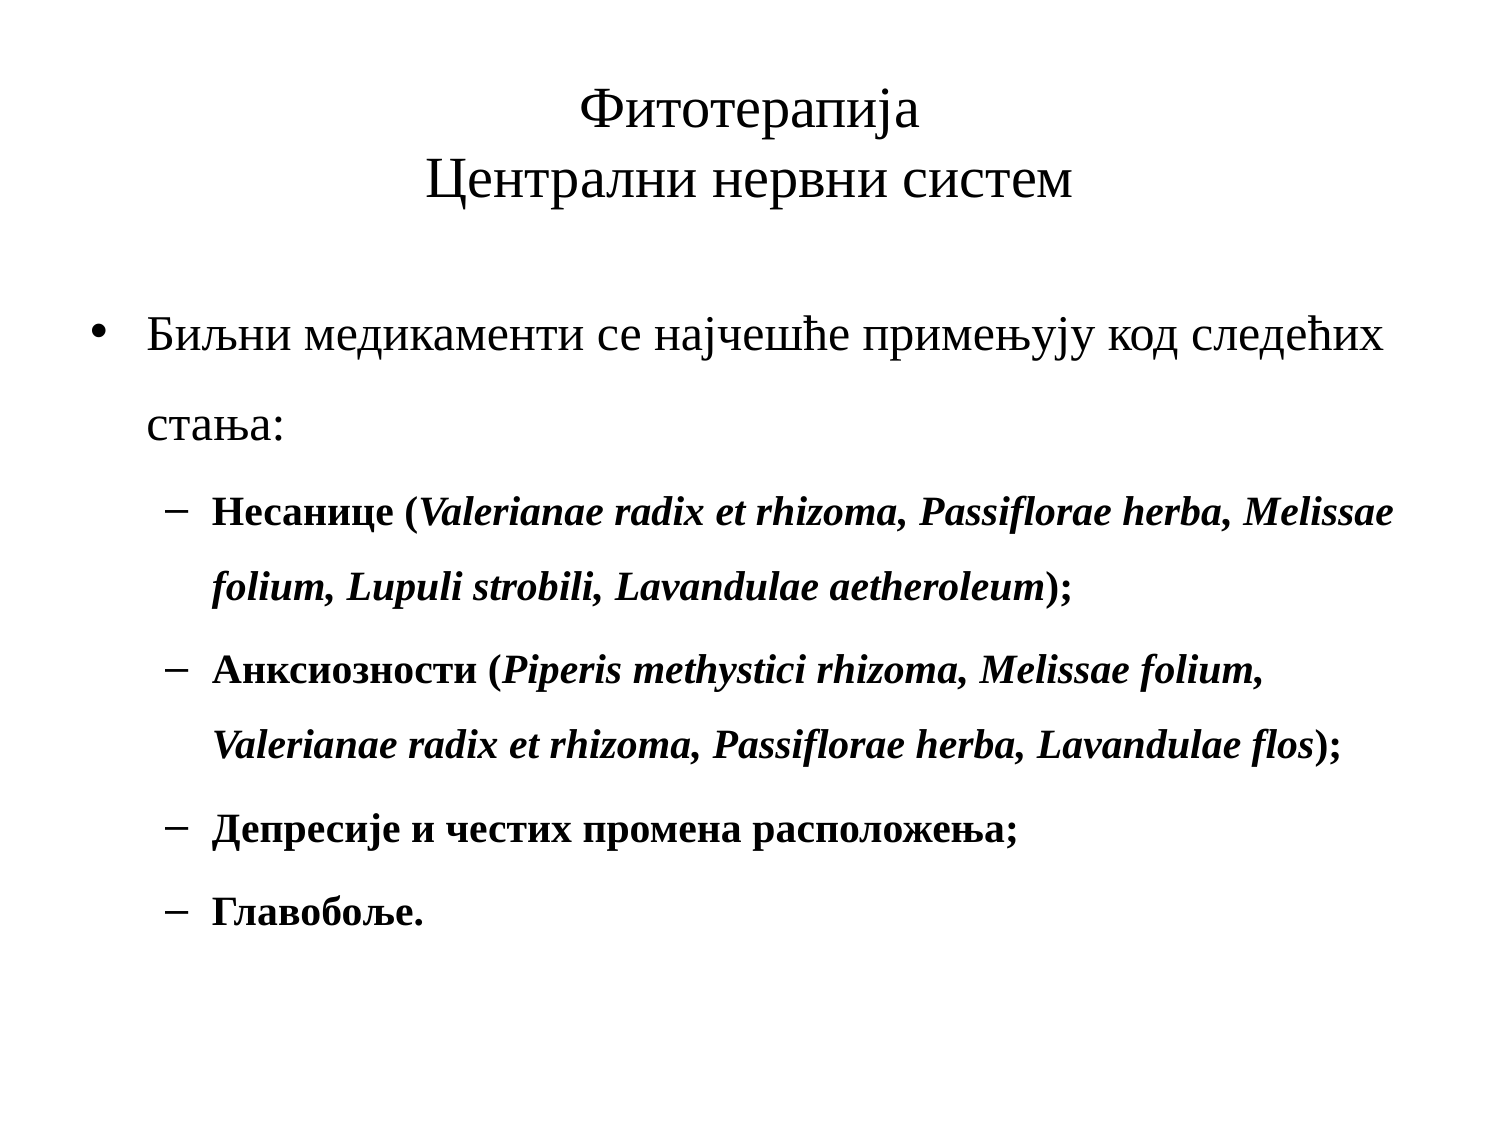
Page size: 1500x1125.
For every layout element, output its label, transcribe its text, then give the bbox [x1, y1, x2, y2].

list Биљни медикаменти се најчешће примењују код следећих стања: Несанице (Valerianae radix et rhizoma, Passiflorae herba, Melissae folium, Lupuli strobili, Lavandulae aetheroleum); Анксиозности (Piperis methystici rhizoma, Melissae folium, Valerianae radix et rhizoma, Passiflorae herba, Lavandulae flos); Депресије и честих промена расположења; Главобоље. [75, 262, 1425, 1005]
title Фитотерапија Централни нервни систем [75, 45, 1425, 233]
